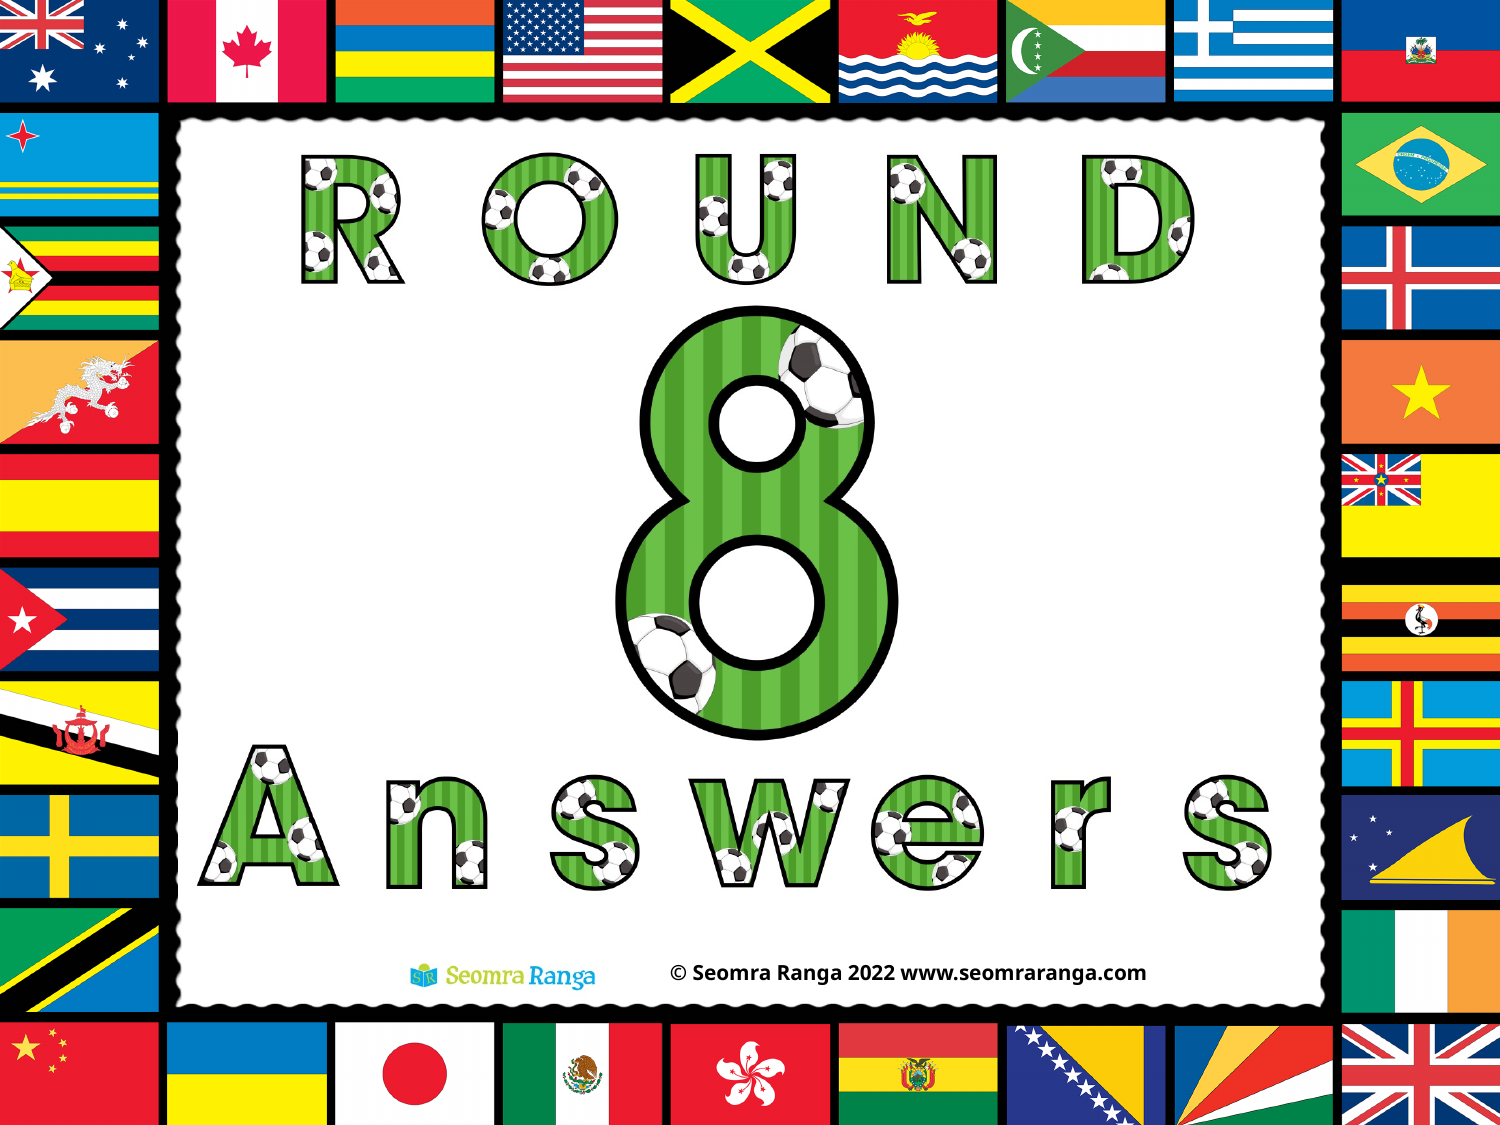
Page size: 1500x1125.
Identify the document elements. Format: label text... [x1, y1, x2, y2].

picture [10, 122, 36, 150]
text_box © Seomra Ranga 2022 www.seomraranga.com [631, 952, 1187, 993]
picture [0, 0, 1500, 1125]
